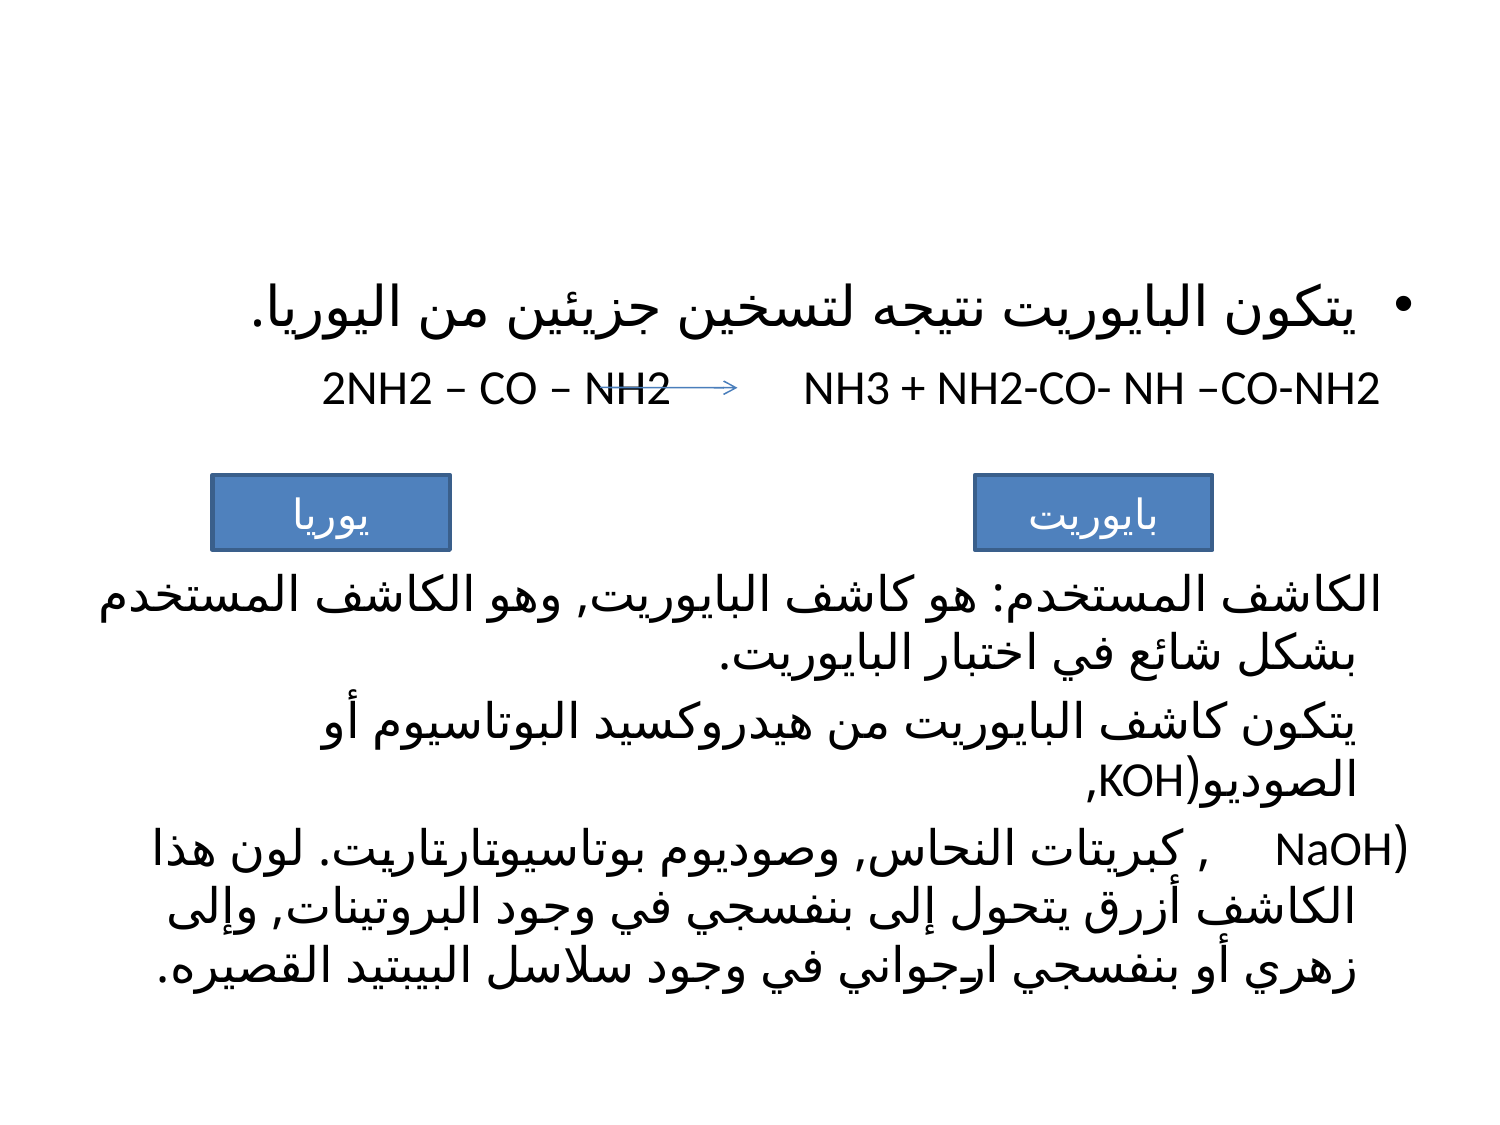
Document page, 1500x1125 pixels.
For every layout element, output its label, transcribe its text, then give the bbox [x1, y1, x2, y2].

list يتكون البايوريت نتيجه لتسخين جزيئين من اليوريا. 2NH2 – CO – NH2 NH3 + NH2-CO- NH –CO-NH2 الكاشف المستخدم: هو كاشف البايوريت, وهو الكاشف المستخدم بشكل شائع في اختبار البايوريت. يتكون كاشف البايوريت من هيدروكسيد البوتاسيوم أو الصوديو(KOH, (NaOH , كبريتات النحاس, وصوديوم بوتاسيوتارتاريت. لون هذا الكاشف أزرق يتحول إلى بنفسجي في وجود البروتينات, وإلى زهري أو بنفسجي ارجواني في وجود سلاسل البيبتيد القصيره. [75, 262, 1425, 1005]
text_box بايوريت [973, 473, 1214, 552]
text_box يوريا [210, 473, 452, 552]
